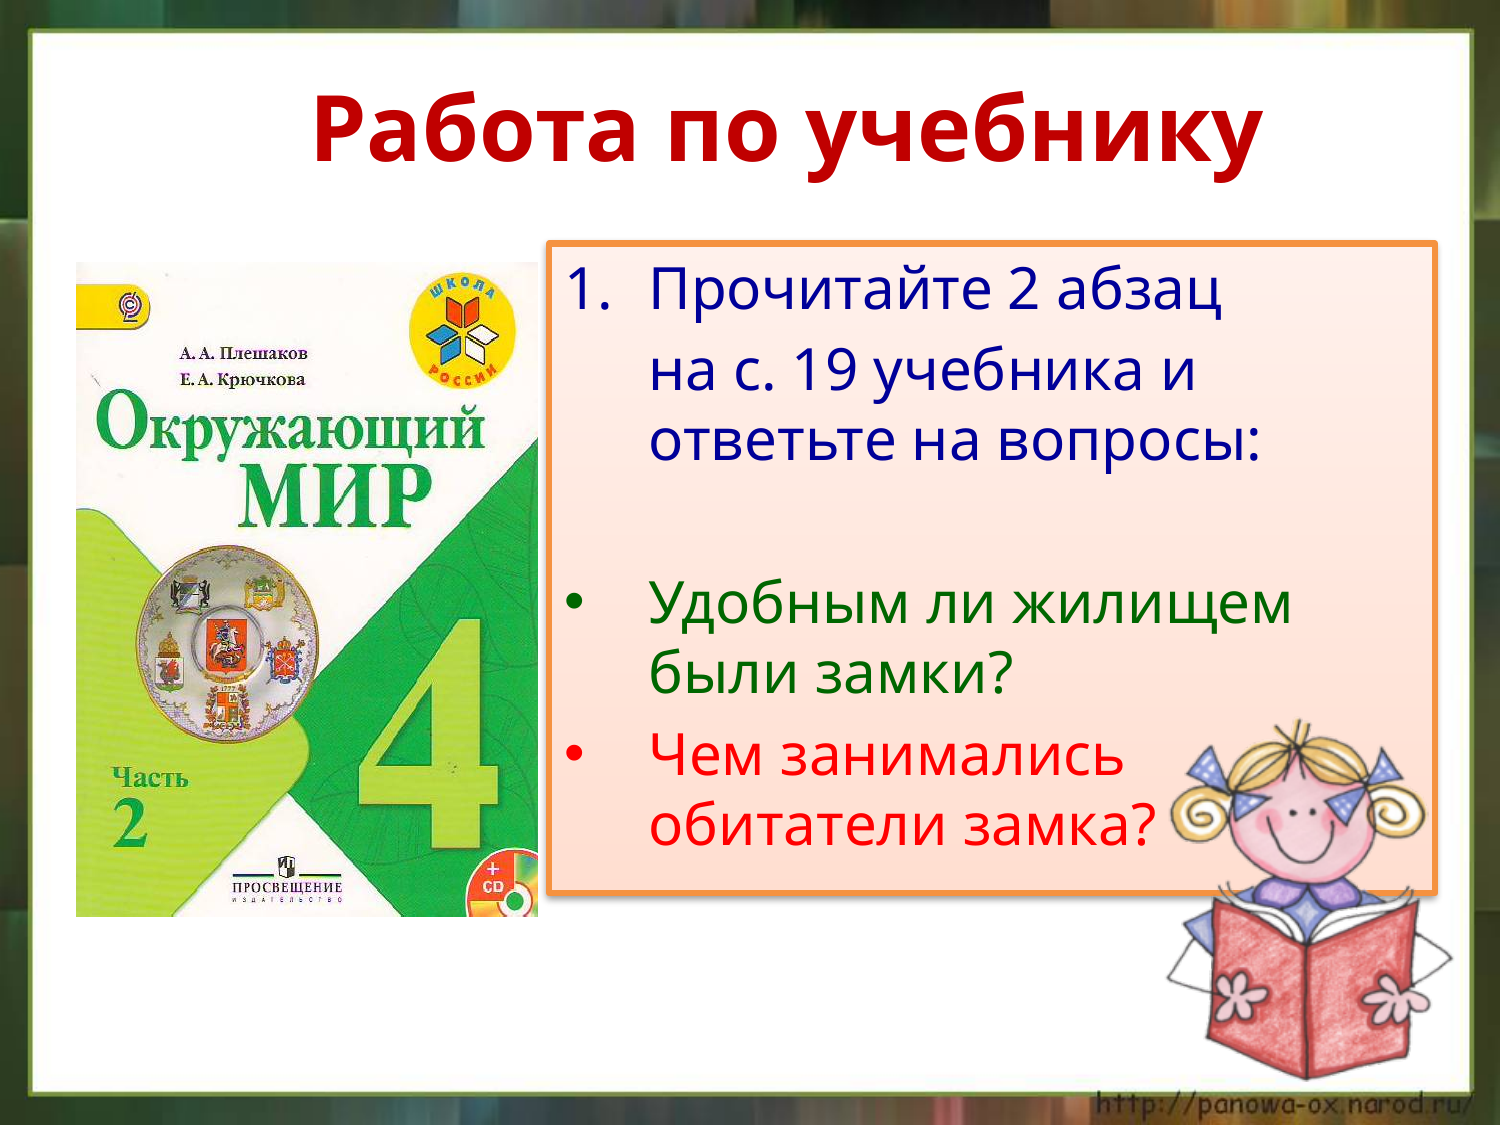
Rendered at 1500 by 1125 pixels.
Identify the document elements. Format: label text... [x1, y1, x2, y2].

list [76, 262, 538, 918]
list Прочитайте 2 абзац на с. 19 учебника и ответьте на вопросы: Удобным ли жилищем были замки? Чем занимались обитатели замка? [548, 243, 1436, 894]
picture [0, 0, 1500, 1125]
title Работа по учебнику [112, 30, 1463, 219]
